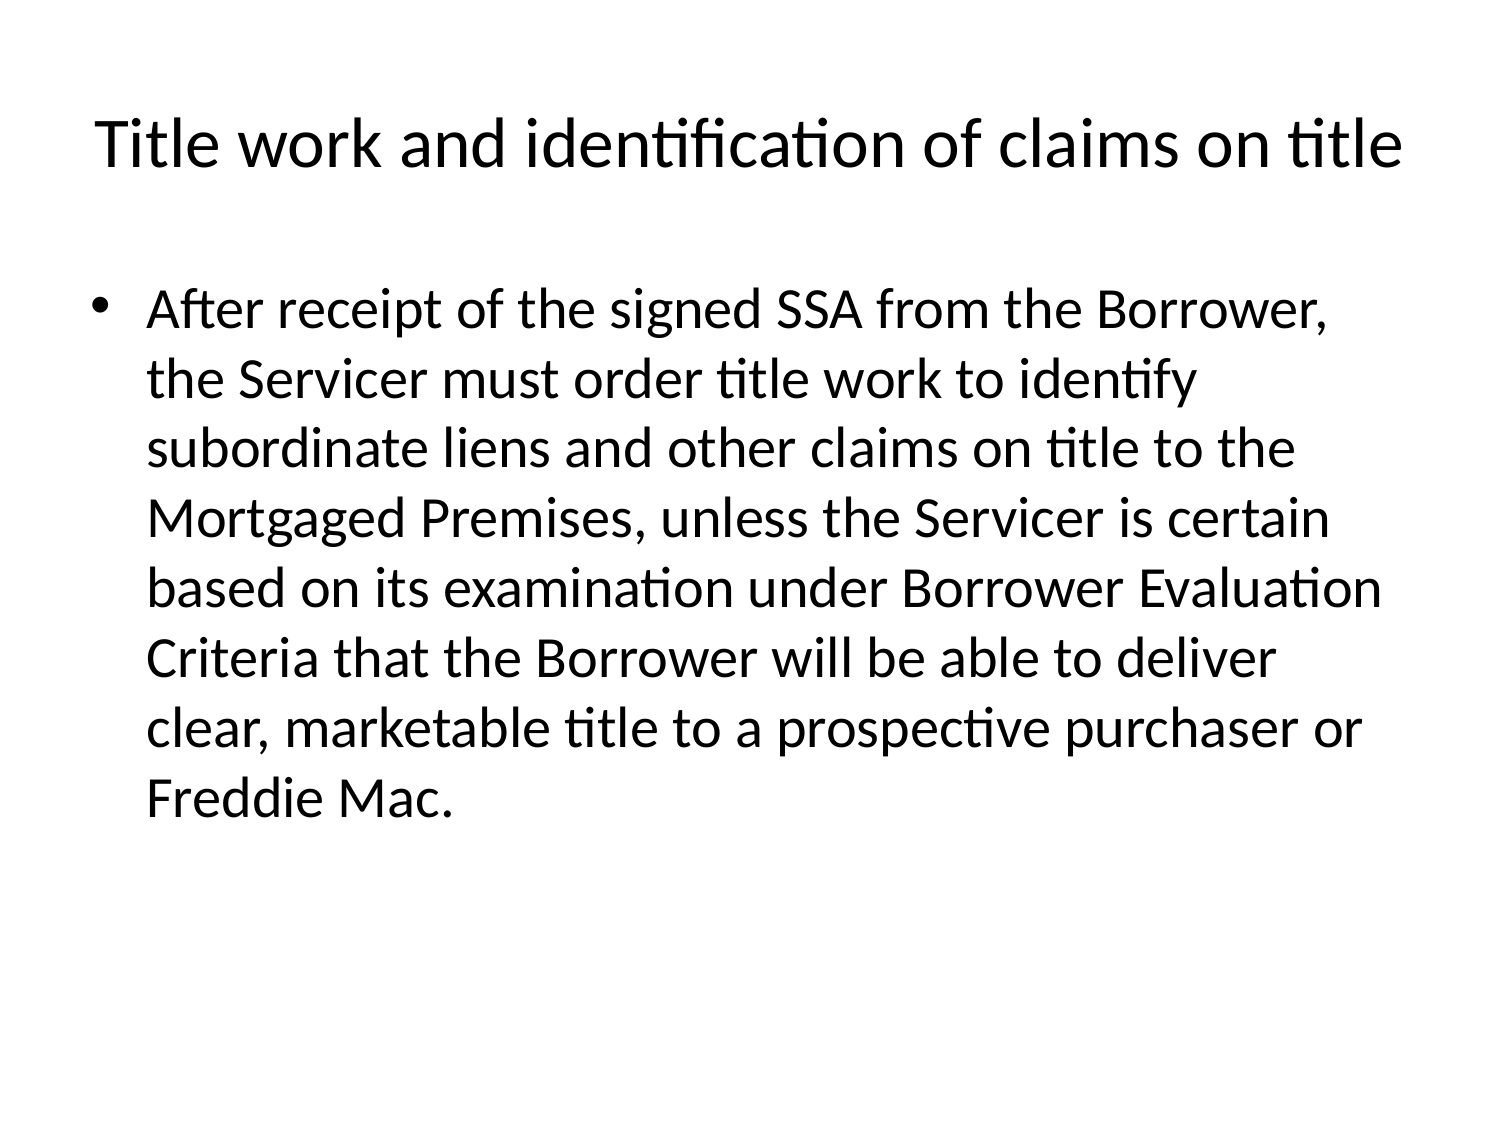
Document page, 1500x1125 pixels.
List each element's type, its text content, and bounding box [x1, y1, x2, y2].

title Title work and identification of claims on title [75, 45, 1425, 233]
list After receipt of the signed SSA from the Borrower, the Servicer must order title work to identify subordinate liens and other claims on title to the Mortgaged Premises, unless the Servicer is certain based on its examination under Borrower Evaluation Criteria that the Borrower will be able to deliver clear, marketable title to a prospective purchaser or Freddie Mac. [75, 262, 1425, 1005]
